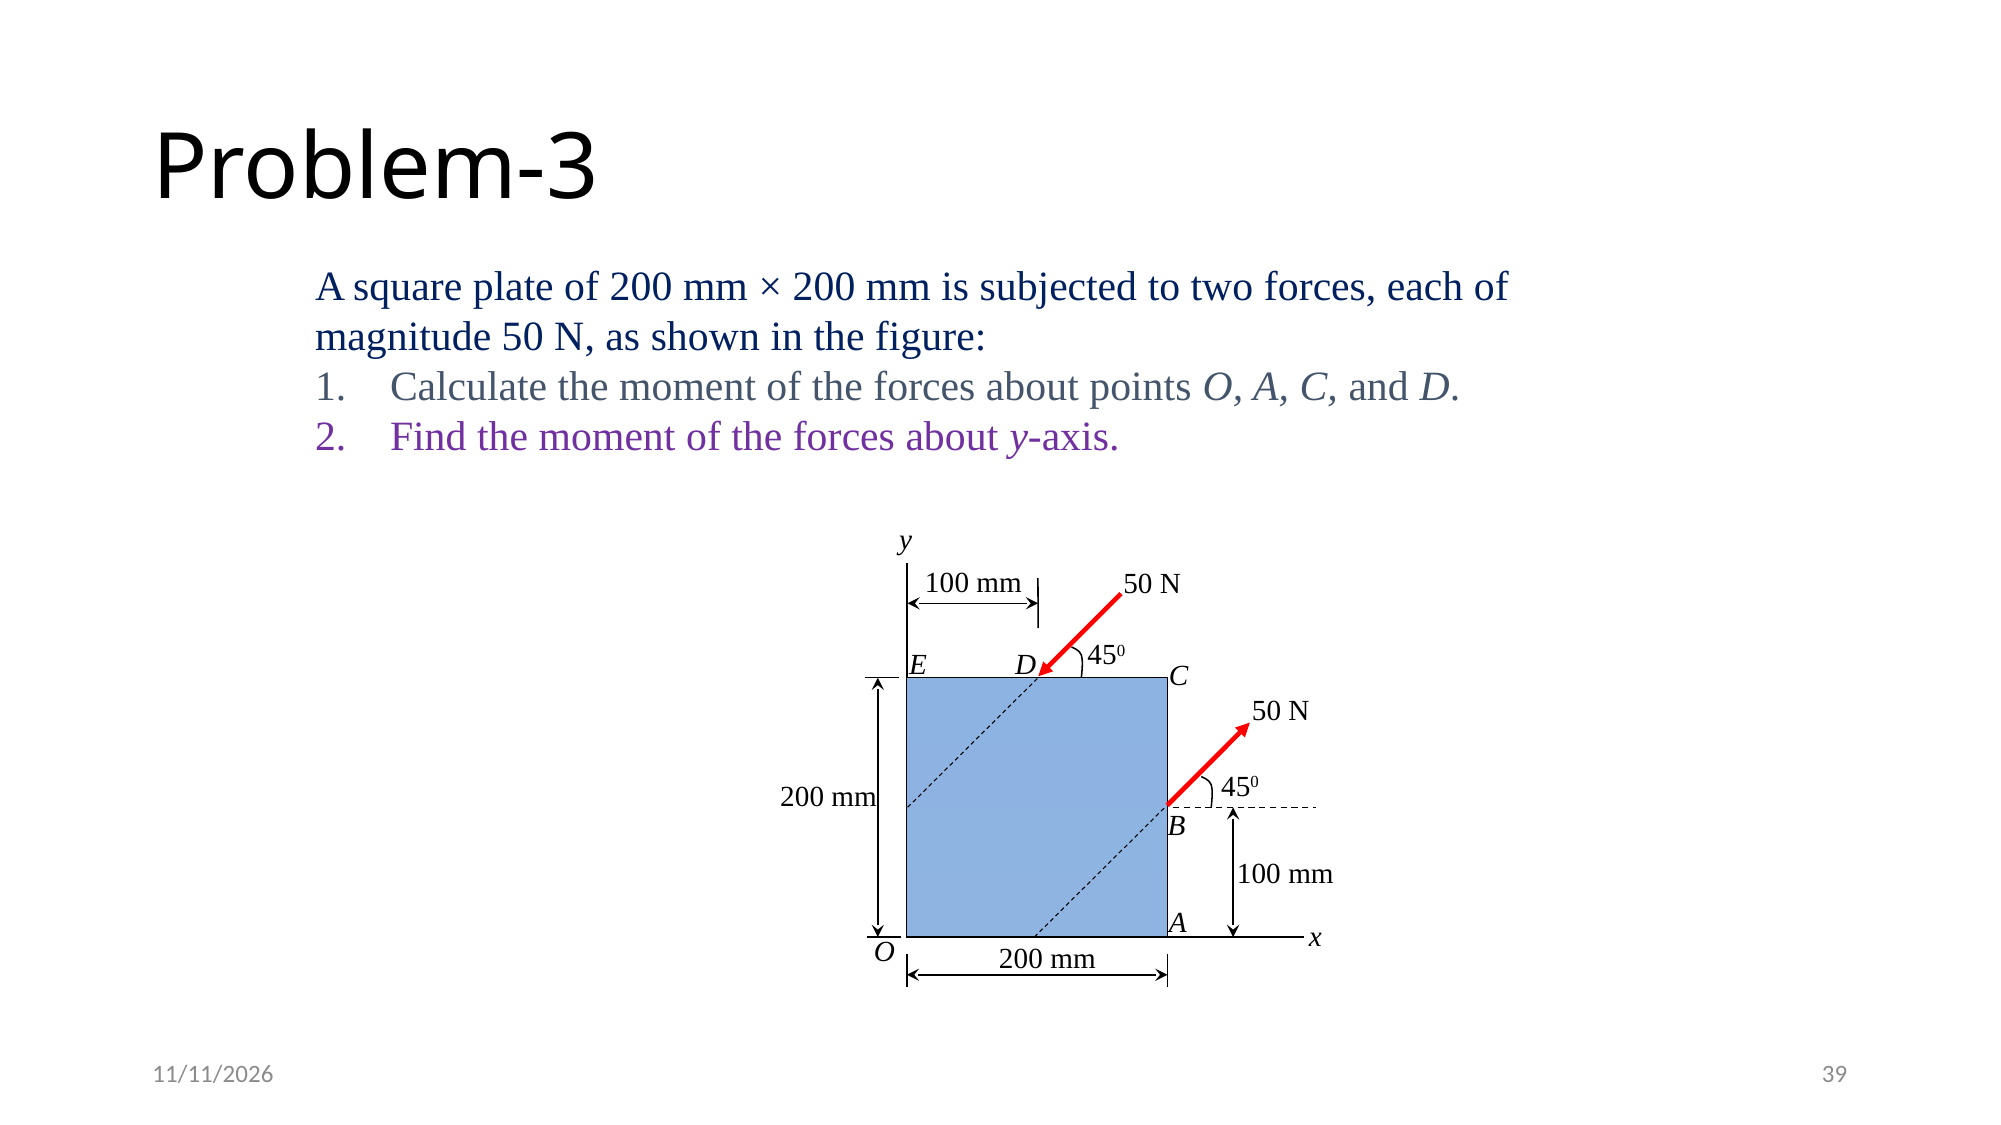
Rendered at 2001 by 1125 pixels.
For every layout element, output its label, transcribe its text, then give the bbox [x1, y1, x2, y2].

text_box A square plate of 200 mm × 200 mm is subjected to two forces, each of magnitude 50 N, as shown in the figure: Calculate the moment of the forces about points O, A, C, and D. Find the moment of the forces about y-axis. [300, 278, 1675, 532]
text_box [764, 512, 1392, 988]
title Problem-3 [137, 59, 1863, 278]
slide_number 39 [1412, 1042, 1863, 1103]
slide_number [137, 1042, 588, 1103]
